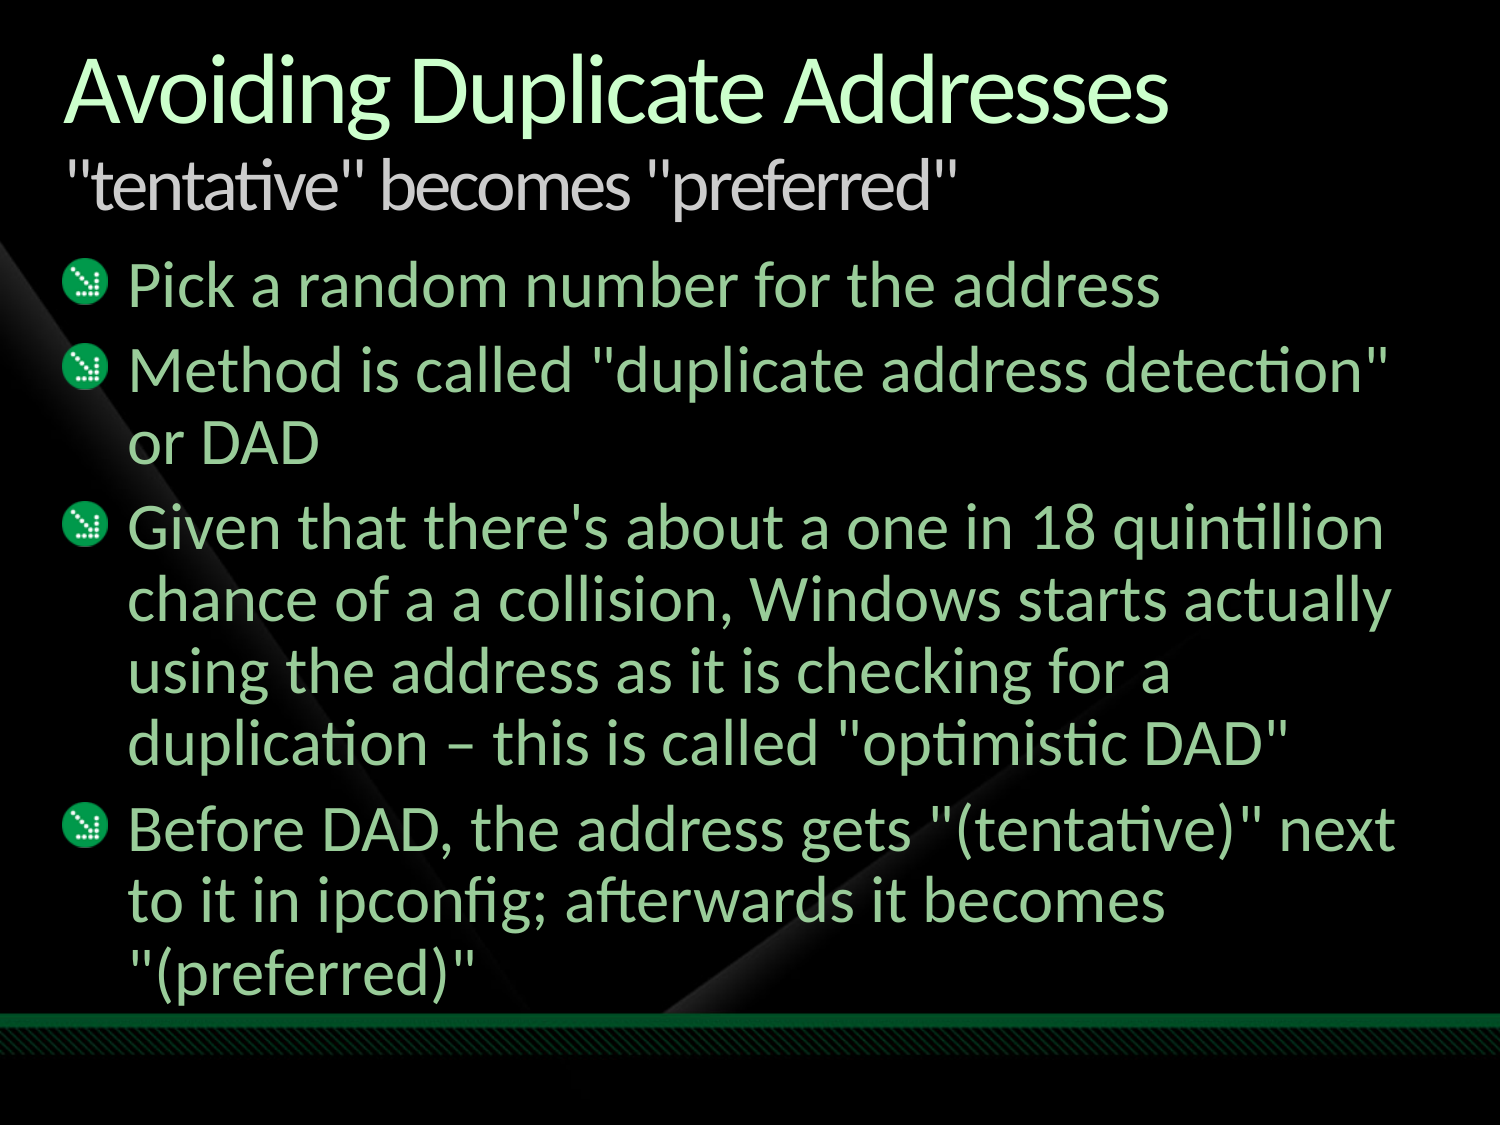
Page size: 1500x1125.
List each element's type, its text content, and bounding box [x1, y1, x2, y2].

list Pick a random number for the address Method is called "duplicate address detection" or DAD Given that there's about a one in 18 quintillion chance of a a collision, Windows starts actually using the address as it is checking for a duplication – this is called "optimistic DAD" Before DAD, the address gets "(tentative)" next to it in ipconfig; afterwards it becomes "(preferred)" [62, 249, 1438, 1026]
picture [0, 0, 1500, 1125]
title Avoiding Duplicate Addresses "tentative" becomes "preferred" [63, 37, 1438, 229]
